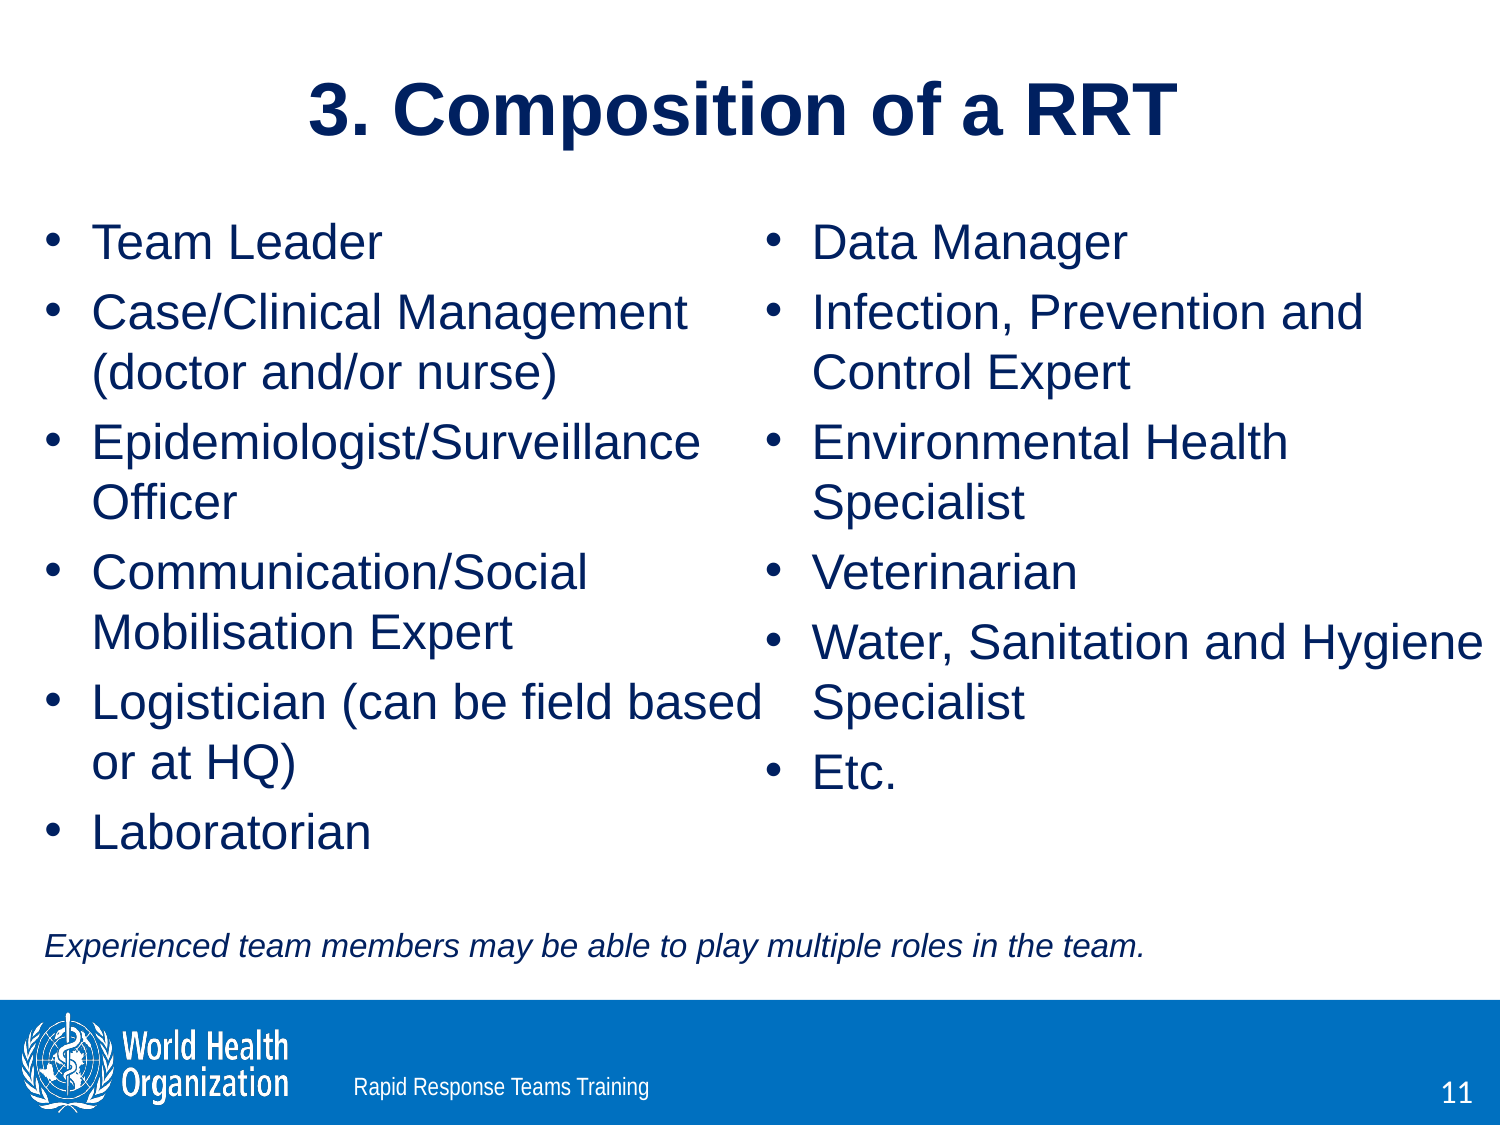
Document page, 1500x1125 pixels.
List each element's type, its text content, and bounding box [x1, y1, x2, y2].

text_box Experienced team members may be able to play multiple roles in the team. [29, 916, 1500, 1052]
title 3. Composition of a RRT [69, 11, 1420, 199]
list Team Leader Case/Clinical Management (doctor and/or nurse) Epidemiologist/Surveillance Officer Communication/Social Mobilisation Expert Logistician (can be field based or at HQ) Laboratorian Data Manager Infection, Prevention and Control Expert Environmental Health Specialist Veterinarian Water, Sanitation and Hygiene Specialist Etc. [29, 201, 1500, 864]
picture [21, 1012, 288, 1113]
